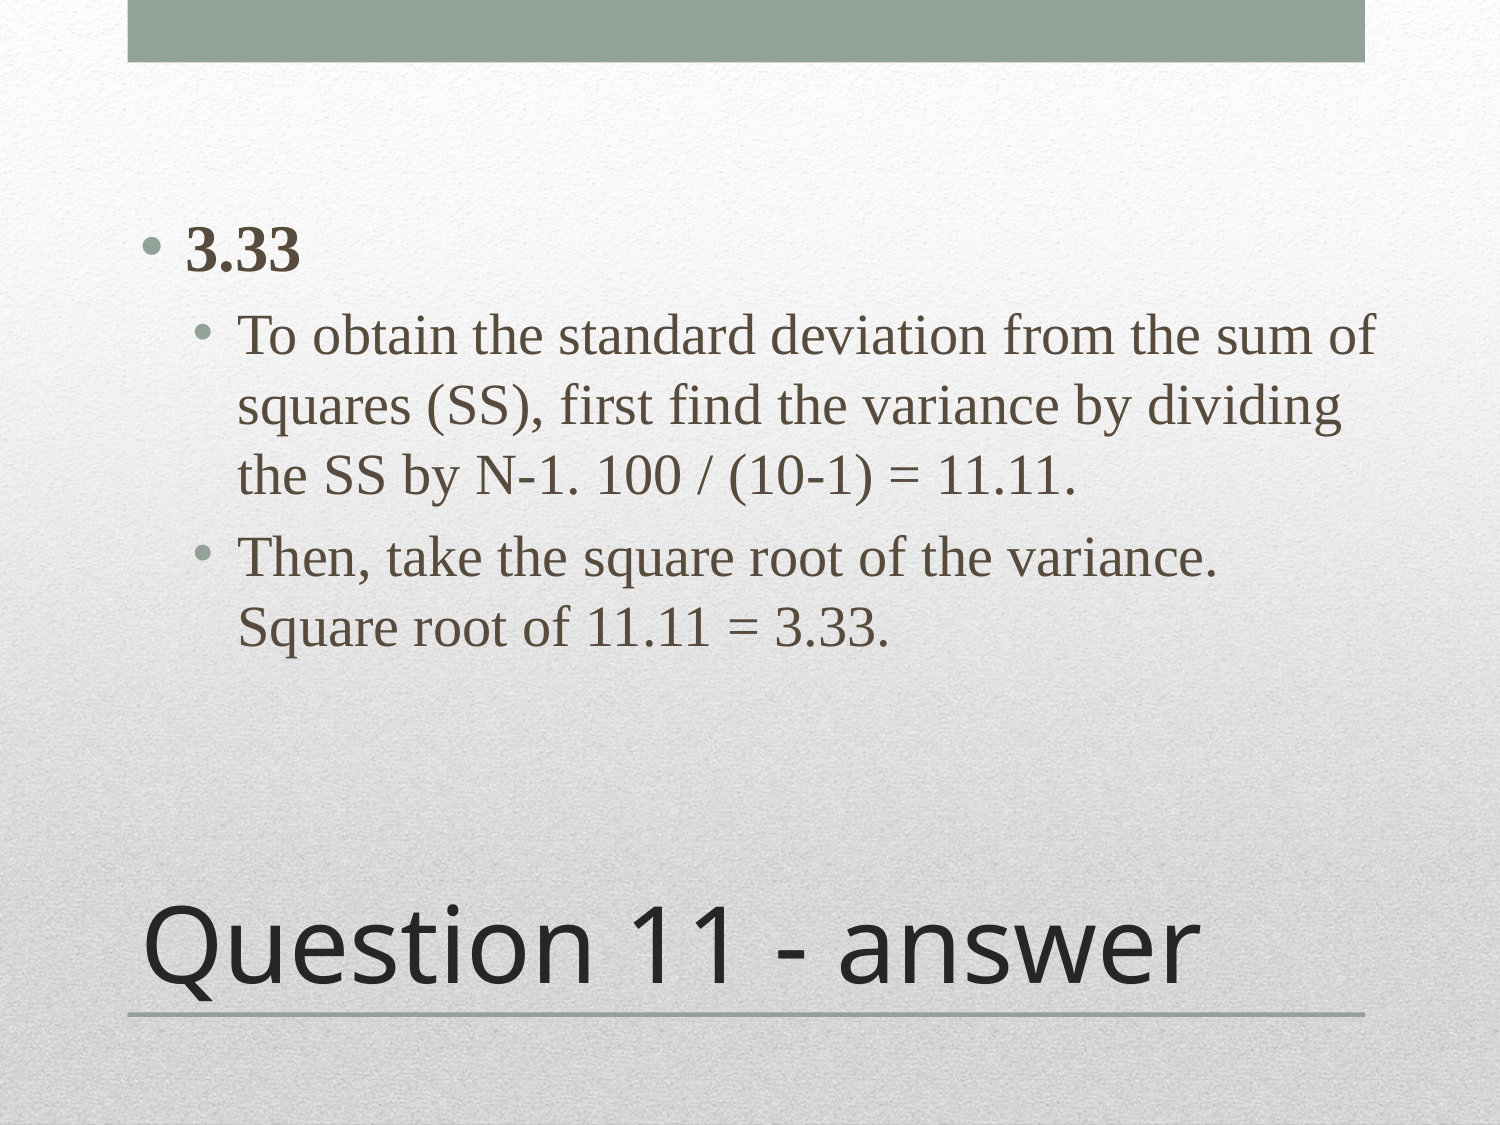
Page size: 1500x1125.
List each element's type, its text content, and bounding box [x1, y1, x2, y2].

list 3.33 To obtain the standard deviation from the sum of squares (SS), first find the variance by dividing the SS by N-1. 100 / (10-1) = 11.11. Then, take the square root of the variance. Square root of 11.11 = 3.33. [125, 112, 1400, 750]
title Question 11 - answer [125, 750, 1238, 1013]
